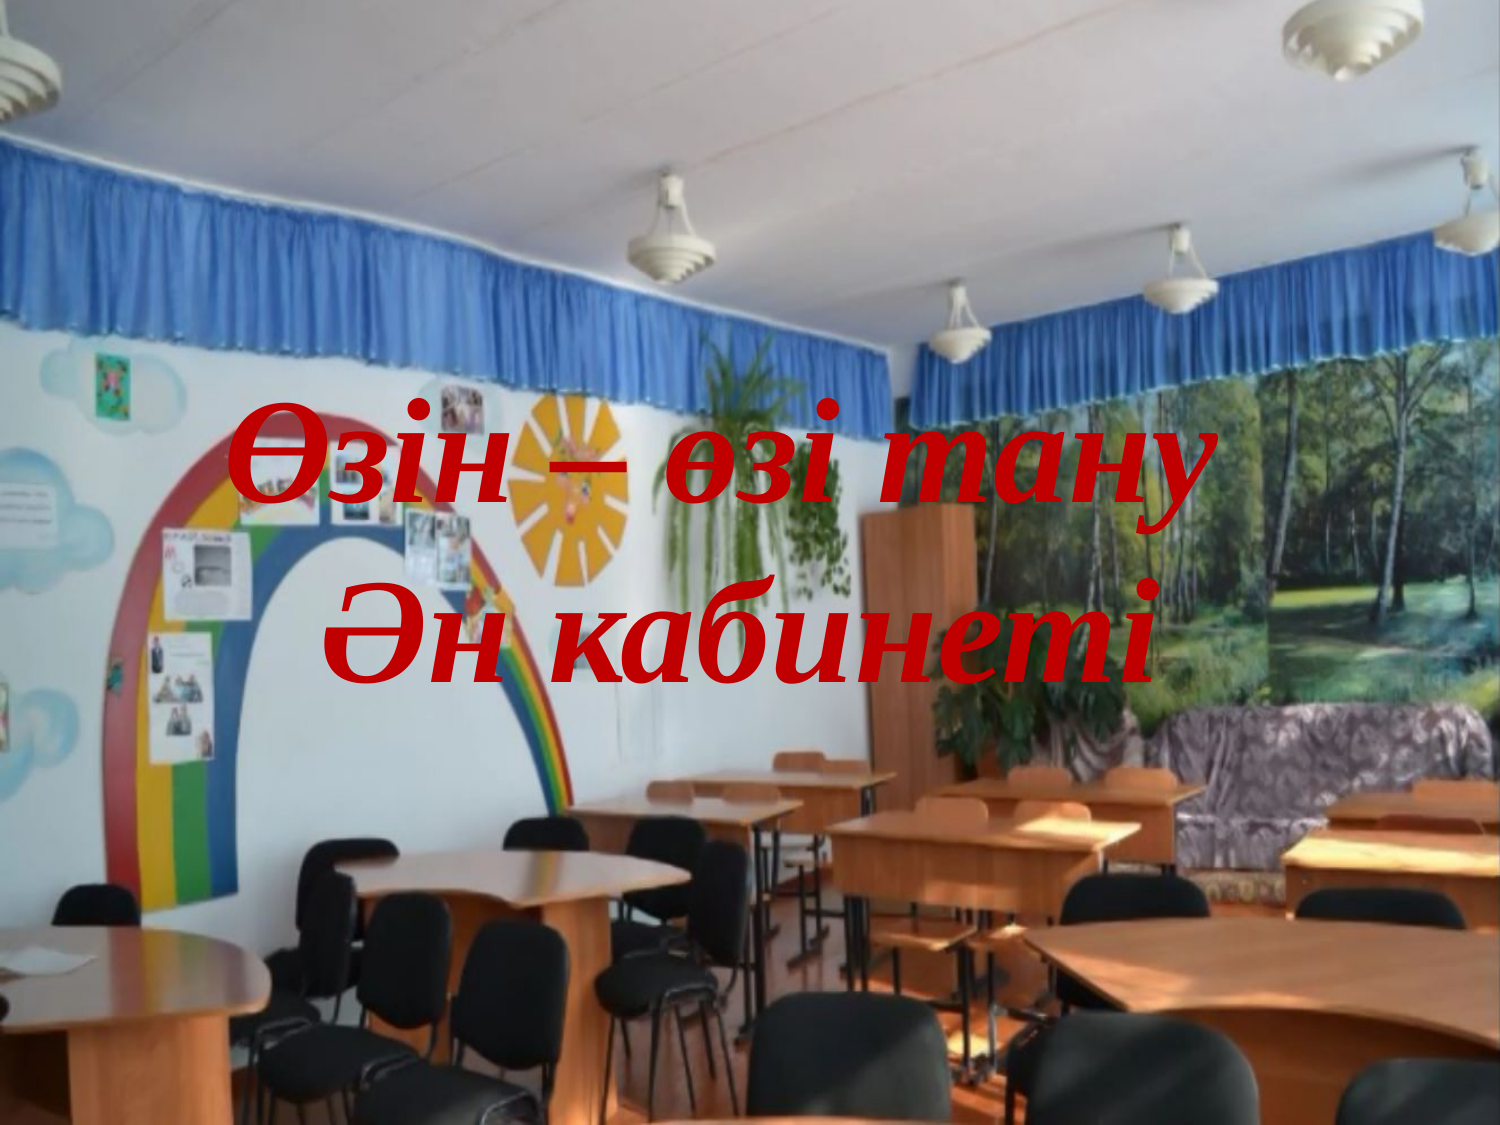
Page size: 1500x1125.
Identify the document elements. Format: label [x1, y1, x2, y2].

list [0, 0, 1500, 1125]
